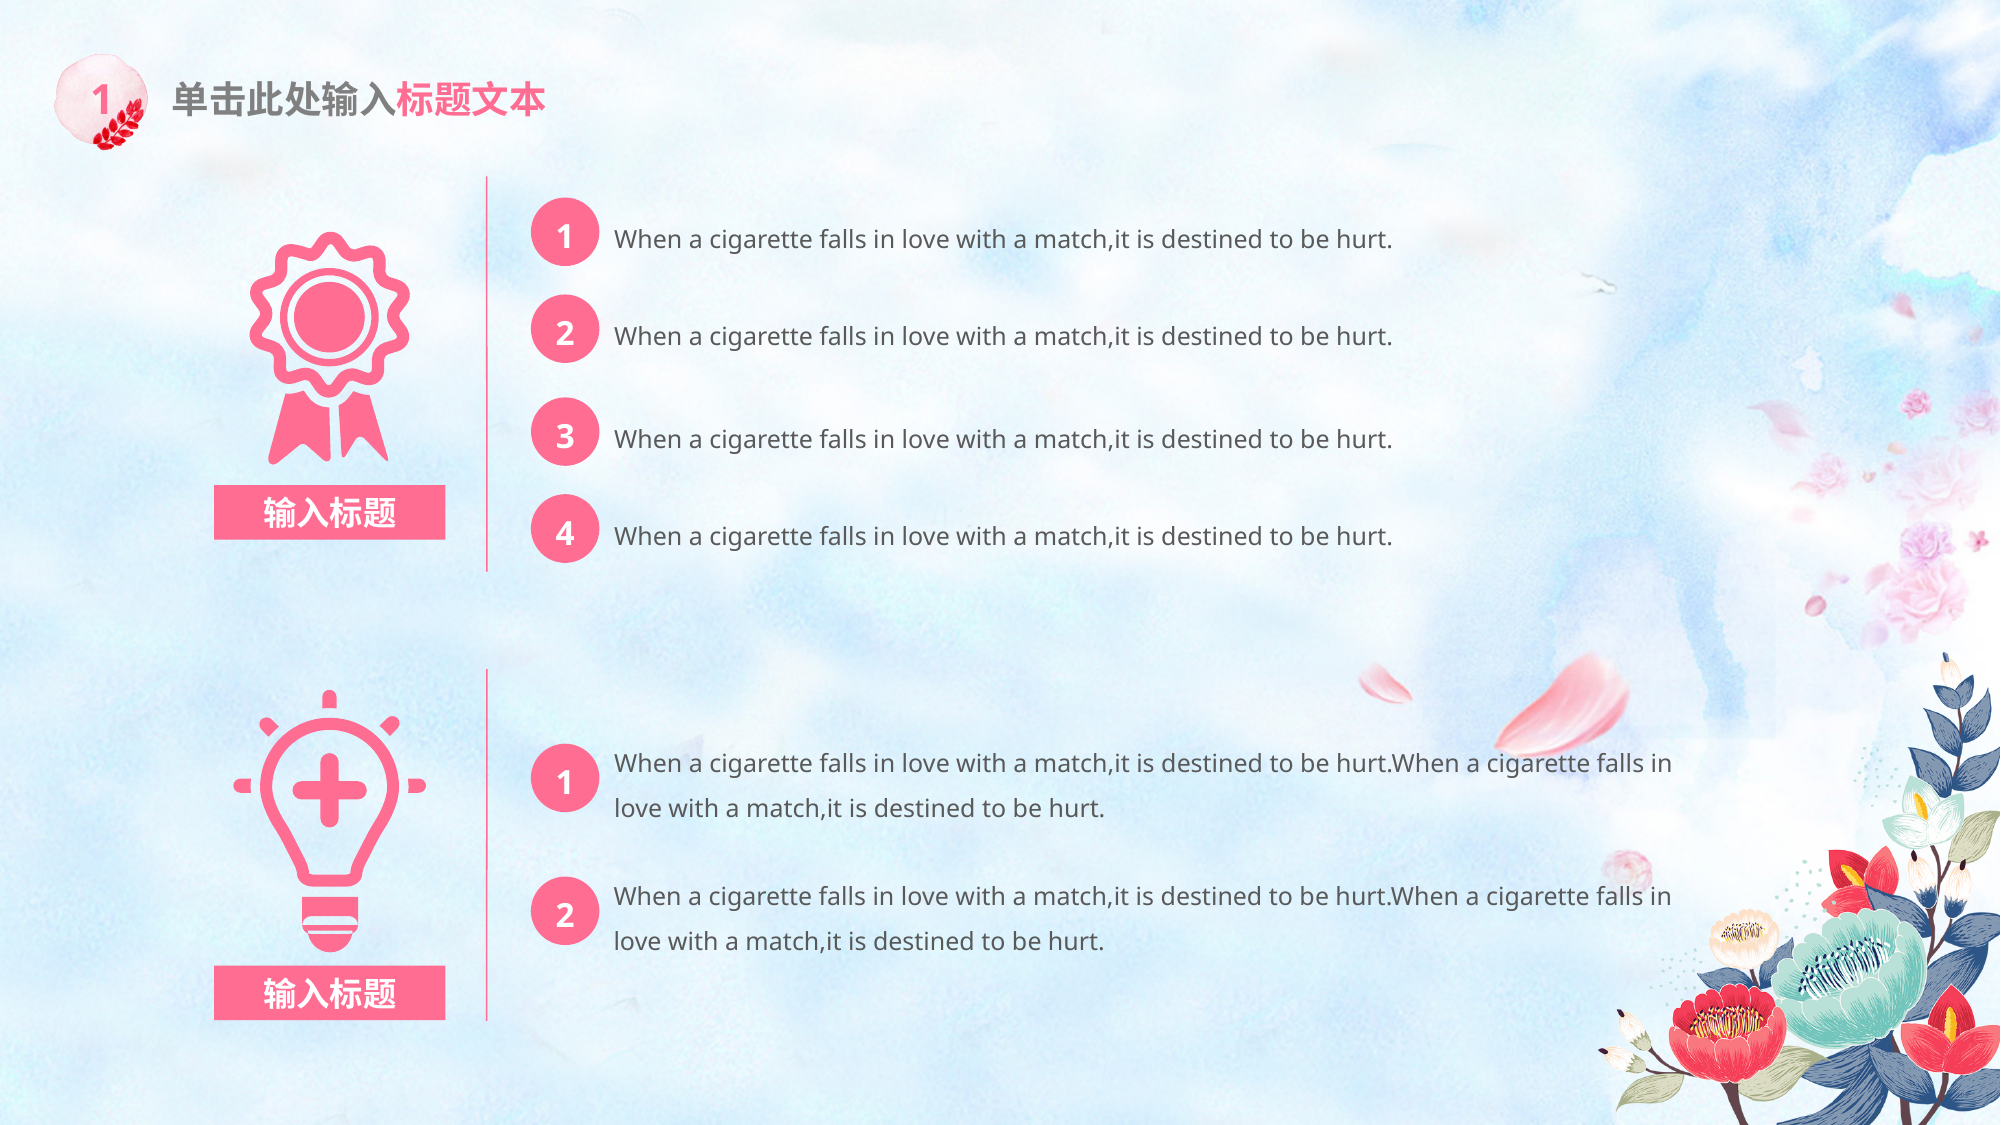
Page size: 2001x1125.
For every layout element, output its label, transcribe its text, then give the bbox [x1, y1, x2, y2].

text_box [259, 717, 279, 737]
text_box 1 [530, 197, 599, 267]
picture [0, 0, 2001, 1125]
text_box [302, 896, 359, 953]
text_box 2 [530, 876, 598, 946]
text_box 输入标题 [214, 485, 446, 540]
text_box 3 [531, 397, 599, 466]
text_box When a cigarette falls in love with a match,it is destined to be hurt. [599, 497, 1435, 558]
text_box When a cigarette falls in love with a match,it is destined to be hurt.When a cigarette falls in love with a match,it is destined to be hurt. [599, 725, 1598, 830]
text_box When a cigarette falls in love with a match,it is destined to be hurt. [599, 201, 1435, 262]
text_box [379, 716, 400, 737]
text_box [260, 717, 400, 887]
text_box [249, 231, 410, 398]
text_box 2 [530, 294, 599, 363]
text_box 1 [530, 743, 599, 813]
text_box When a cigarette falls in love with a match,it is destined to be hurt.When a cigarette falls in love with a match,it is destined to be hurt. [598, 857, 1598, 963]
text_box [233, 778, 251, 793]
text_box [268, 390, 331, 465]
text_box [322, 689, 337, 709]
text_box When a cigarette falls in love with a match,it is destined to be hurt. [599, 401, 1435, 461]
text_box [408, 778, 427, 793]
text_box [338, 391, 389, 461]
text_box 4 [530, 494, 599, 563]
text_box When a cigarette falls in love with a match,it is destined to be hurt. [599, 298, 1435, 359]
text_box 输入标题 [214, 965, 446, 1021]
text_box 单击此处输入标题文本 [157, 68, 566, 128]
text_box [42, 37, 157, 160]
